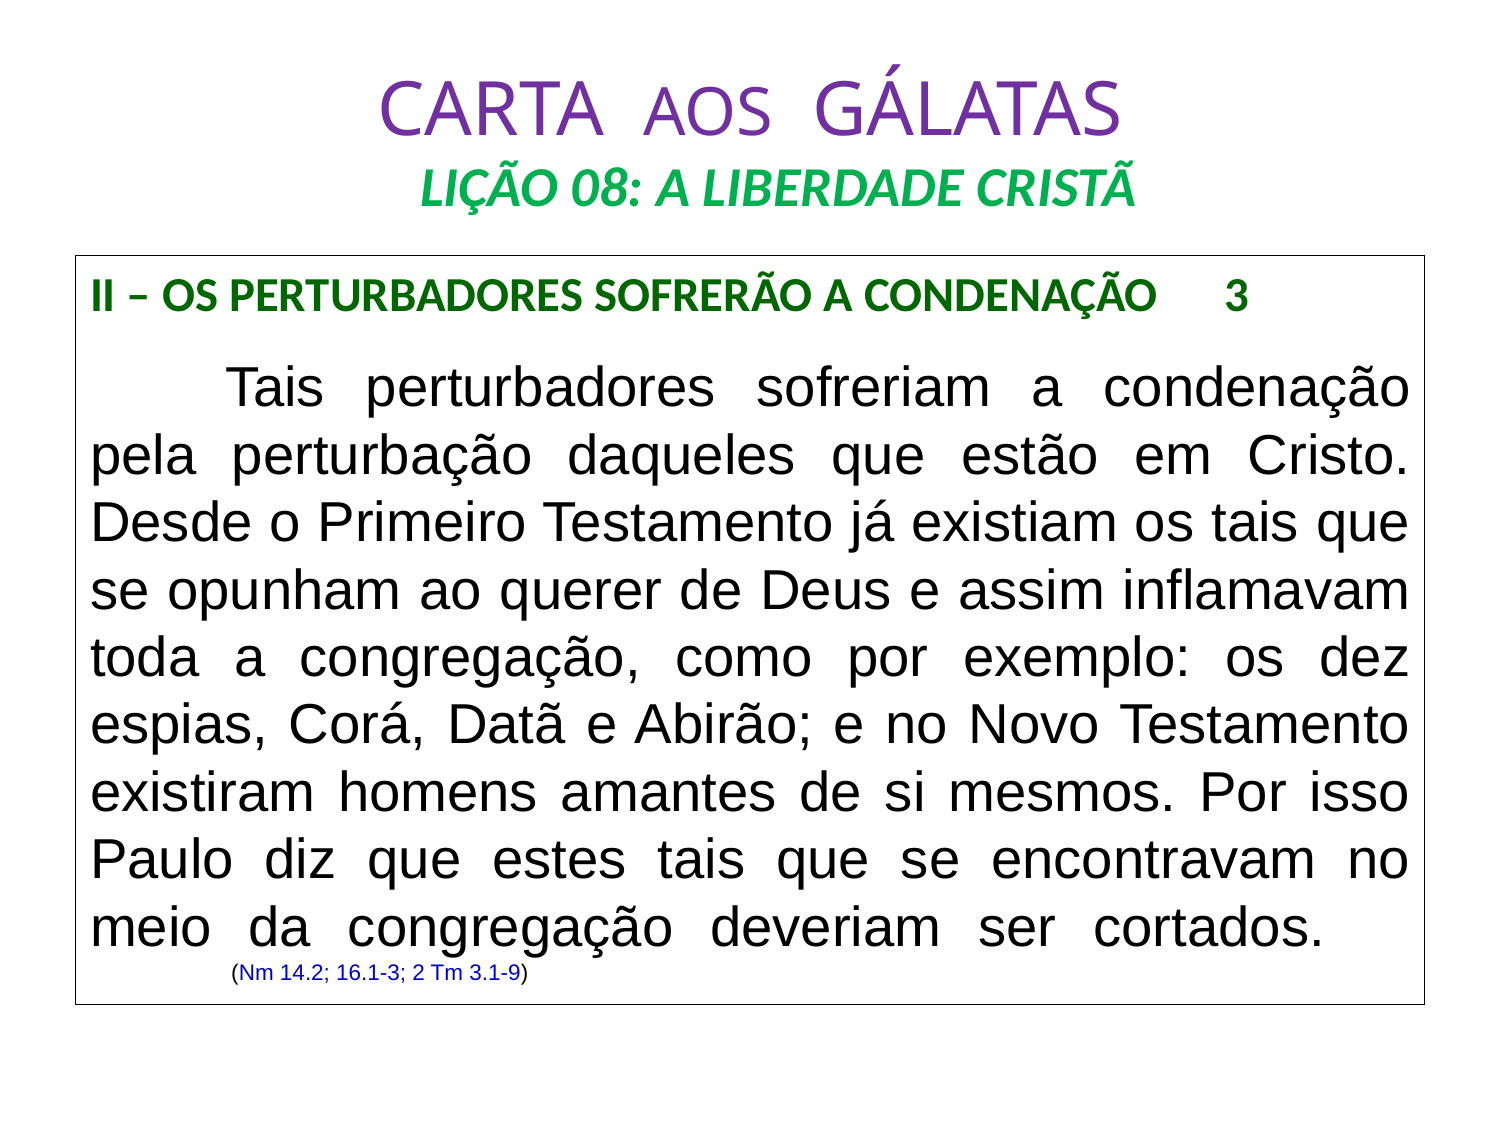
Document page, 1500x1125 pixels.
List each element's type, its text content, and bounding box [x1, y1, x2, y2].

title CARTA AOS GÁLATAS LIÇÃO 08: A LIBERDADE CRISTÃ [75, 45, 1425, 233]
list II – OS PERTURBADORES SOFRERÃO A CONDENAÇÃO 3 Tais perturbadores sofreriam a condenação pela perturbação daqueles que estão em Cristo. Desde o Primeiro Testamento já existiam os tais que se opunham ao querer de Deus e assim inflamavam toda a congregação, como por exemplo: os dez espias, Corá, Datã e Abirão; e no Novo Testamento existiram homens amantes de si mesmos. Por isso Paulo diz que estes tais que se encontravam no meio da congregação deveriam ser cortados. (Nm 14.2; 16.1-3; 2 Tm 3.1-9) [75, 255, 1425, 1005]
